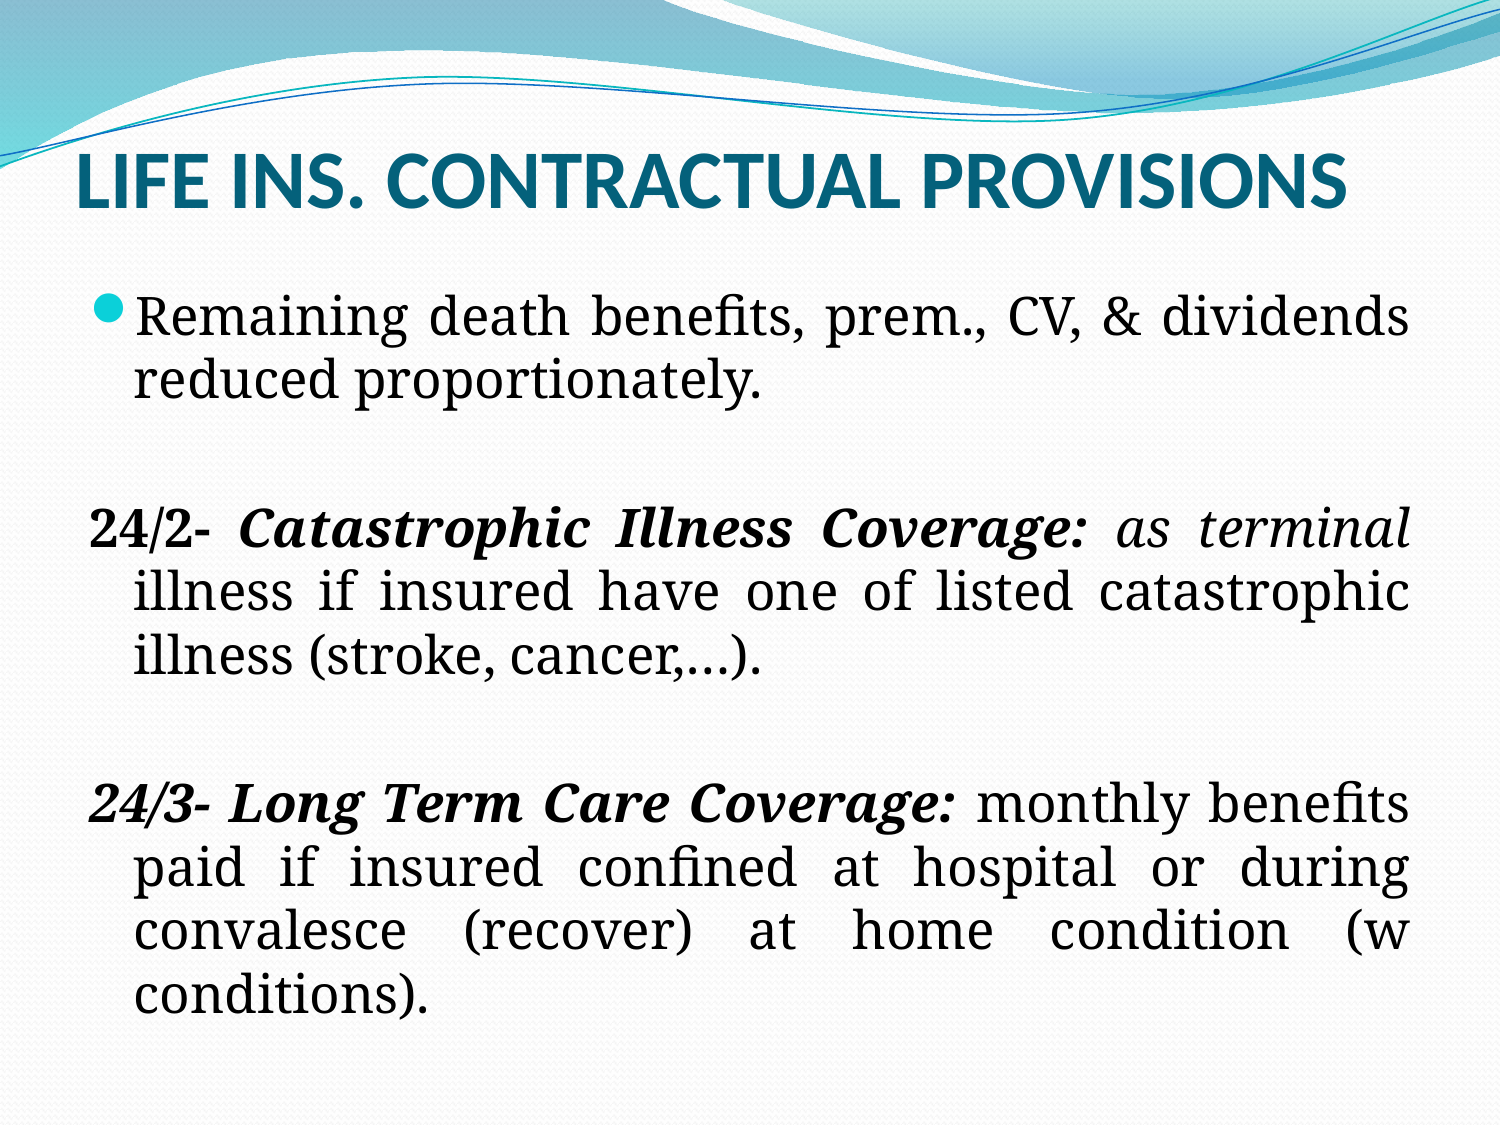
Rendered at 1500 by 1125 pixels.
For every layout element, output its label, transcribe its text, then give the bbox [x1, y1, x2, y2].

list Remaining death benefits, prem., CV, & dividends reduced proportionately. 24/2- Catastrophic Illness Coverage: as terminal illness if insured have one of listed catastrophic illness (stroke, cancer,…). 24/3- Long Term Care Coverage: monthly benefits paid if insured confined at hospital or during convalesce (recover) at home condition (w conditions). [75, 275, 1425, 1038]
title LIFE INS. CONTRACTUAL PROVISIONS [75, 115, 1425, 225]
